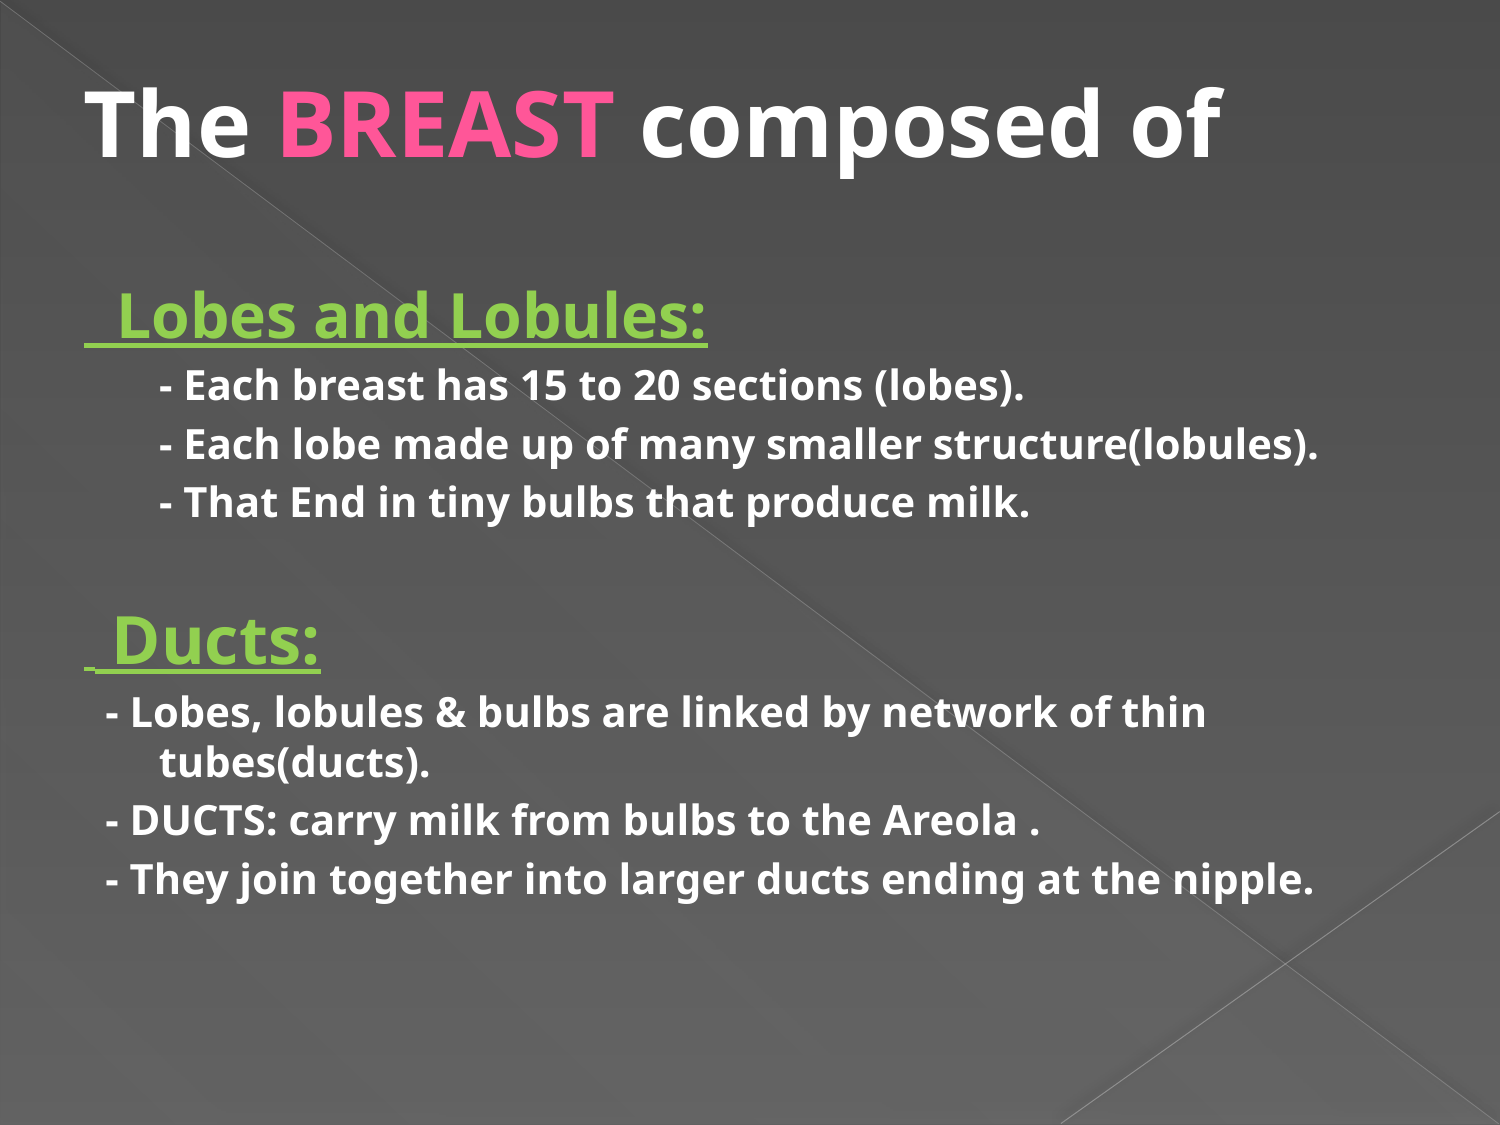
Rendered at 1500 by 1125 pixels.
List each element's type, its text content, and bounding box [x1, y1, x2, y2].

list The BREAST composed of Lobes and Lobules: - Each breast has 15 to 20 sections (lobes). - Each lobe made up of many smaller structure(lobules). - That End in tiny bulbs that produce milk. Ducts: - Lobes, lobules & bulbs are linked by network of thin tubes(ducts). - DUCTS: carry milk from bulbs to the Areola . - They join together into larger ducts ending at the nipple. [58, 58, 1465, 1059]
